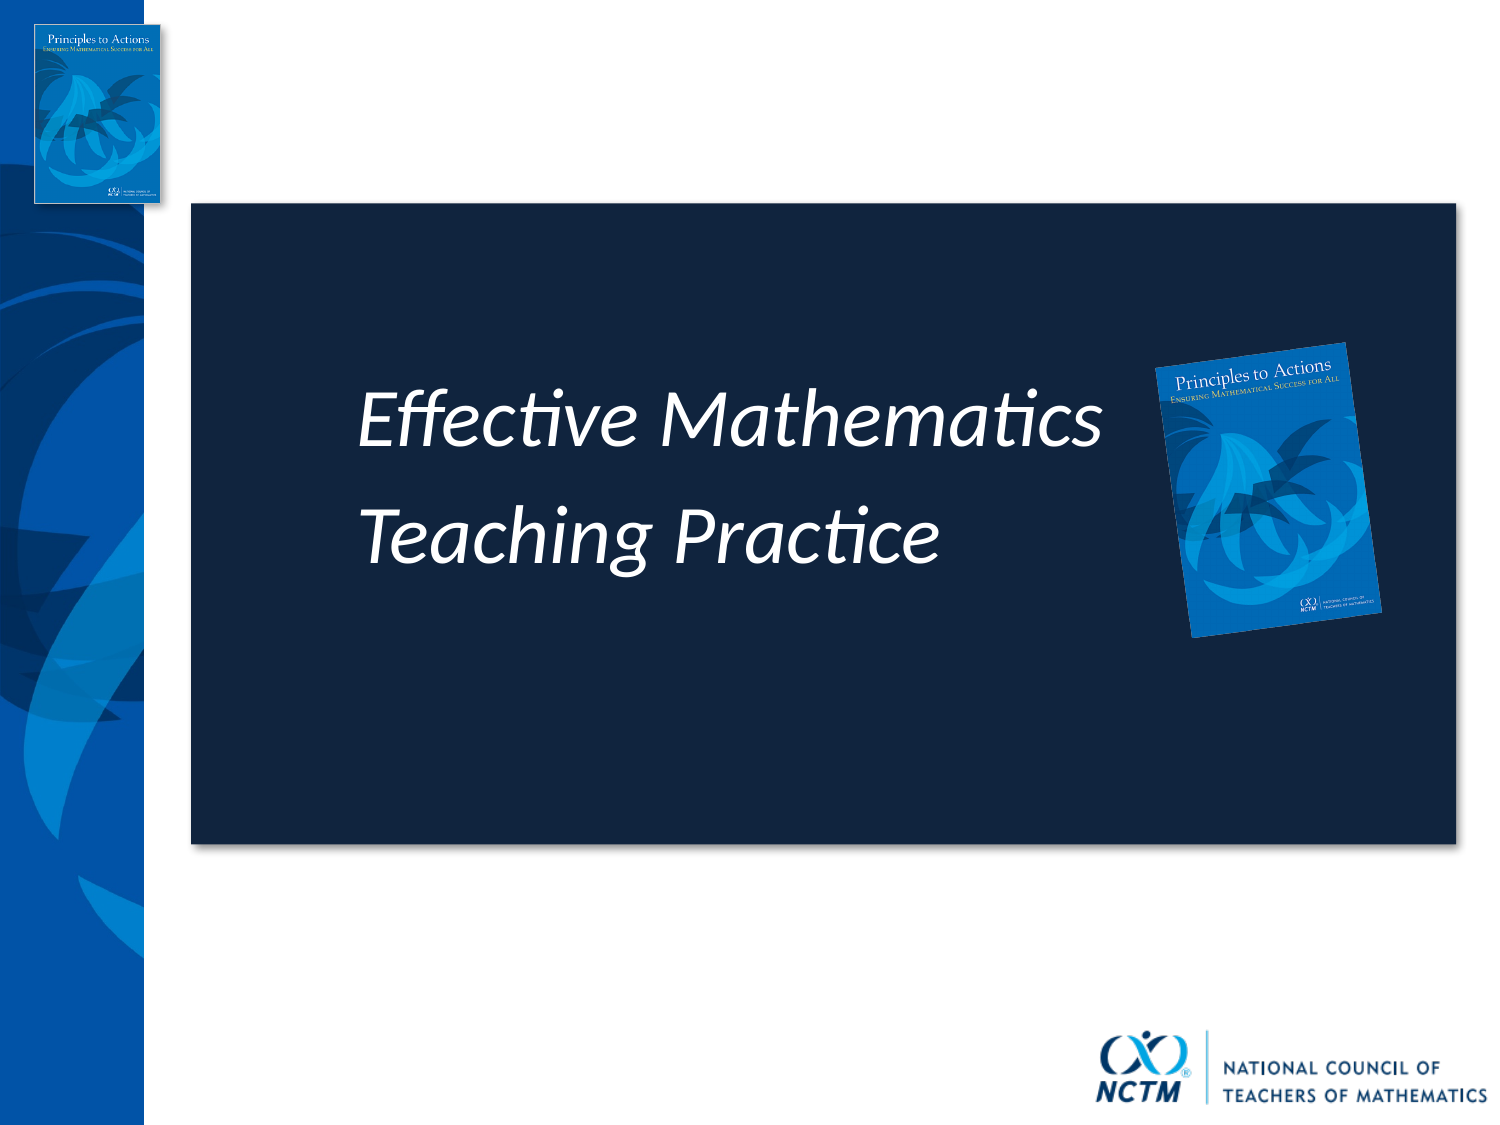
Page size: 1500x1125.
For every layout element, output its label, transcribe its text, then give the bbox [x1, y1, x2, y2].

picture [0, 0, 144, 1125]
list Effective Mathematics Teaching Practice [191, 203, 1457, 845]
picture [35, 25, 160, 203]
picture [1156, 343, 1381, 638]
